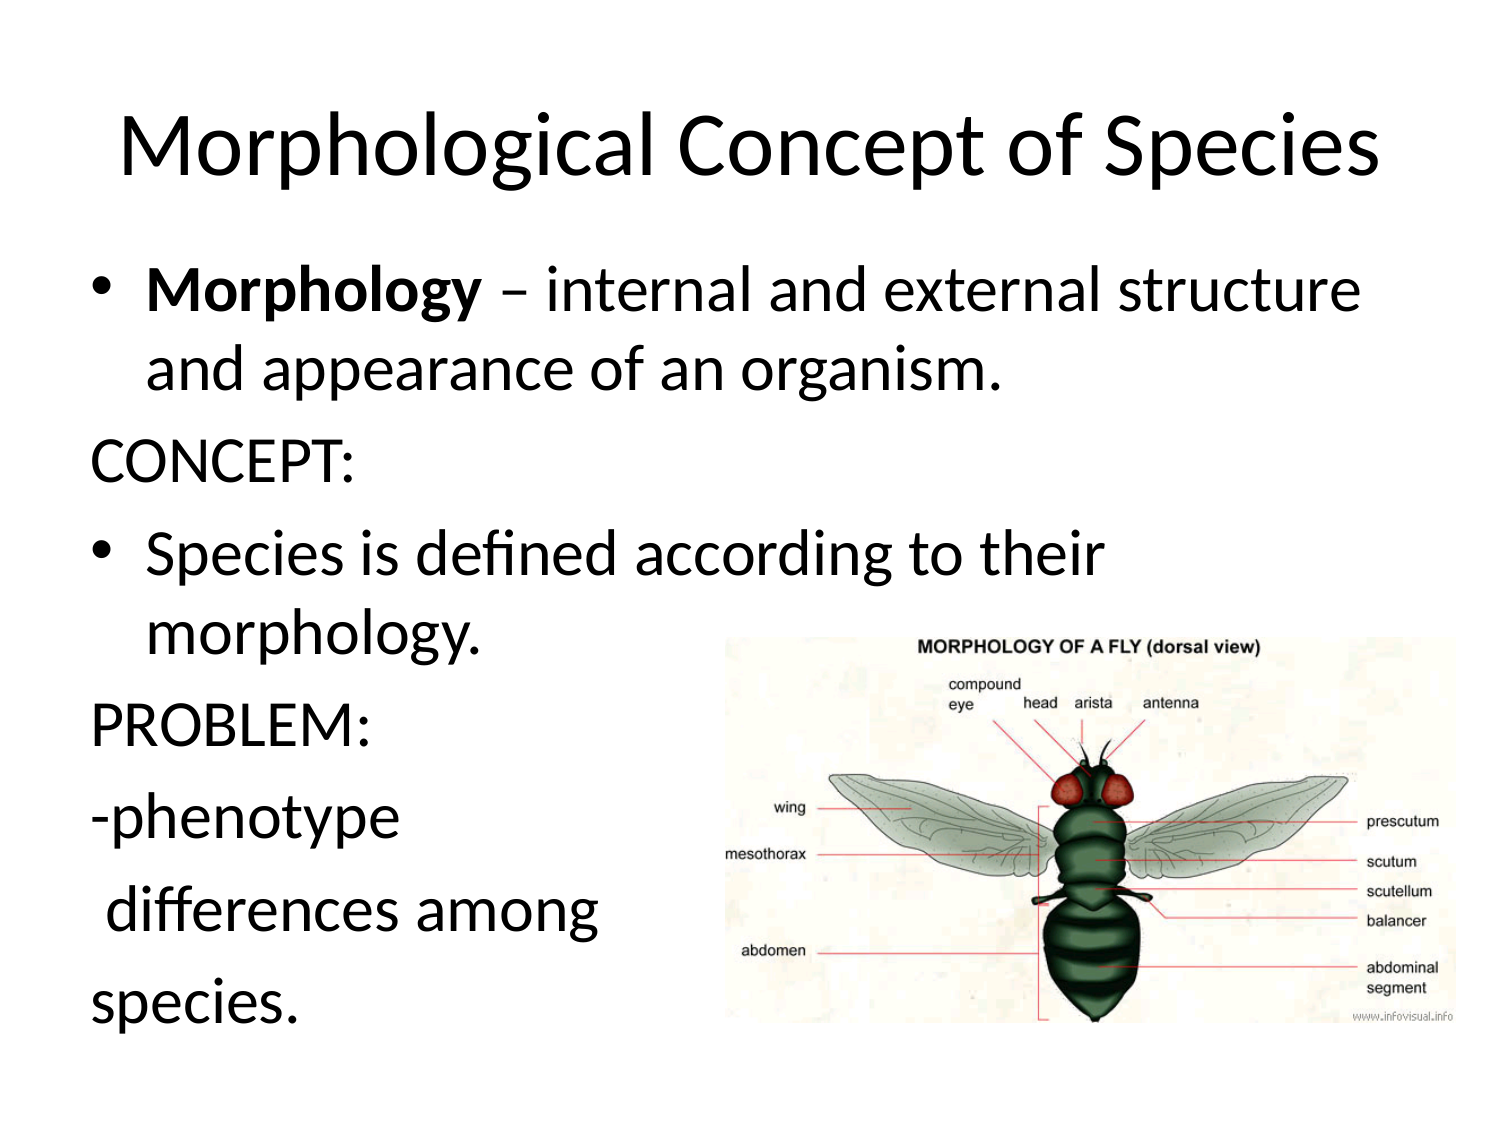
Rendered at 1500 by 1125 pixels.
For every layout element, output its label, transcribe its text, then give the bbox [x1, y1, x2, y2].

list Morphology – internal and external structure and appearance of an organism. CONCEPT: Species is defined according to their morphology. PROBLEM: -phenotype differences among species. [75, 237, 1425, 1050]
title Morphological Concept of Species [75, 45, 1425, 233]
picture [724, 637, 1456, 1023]
